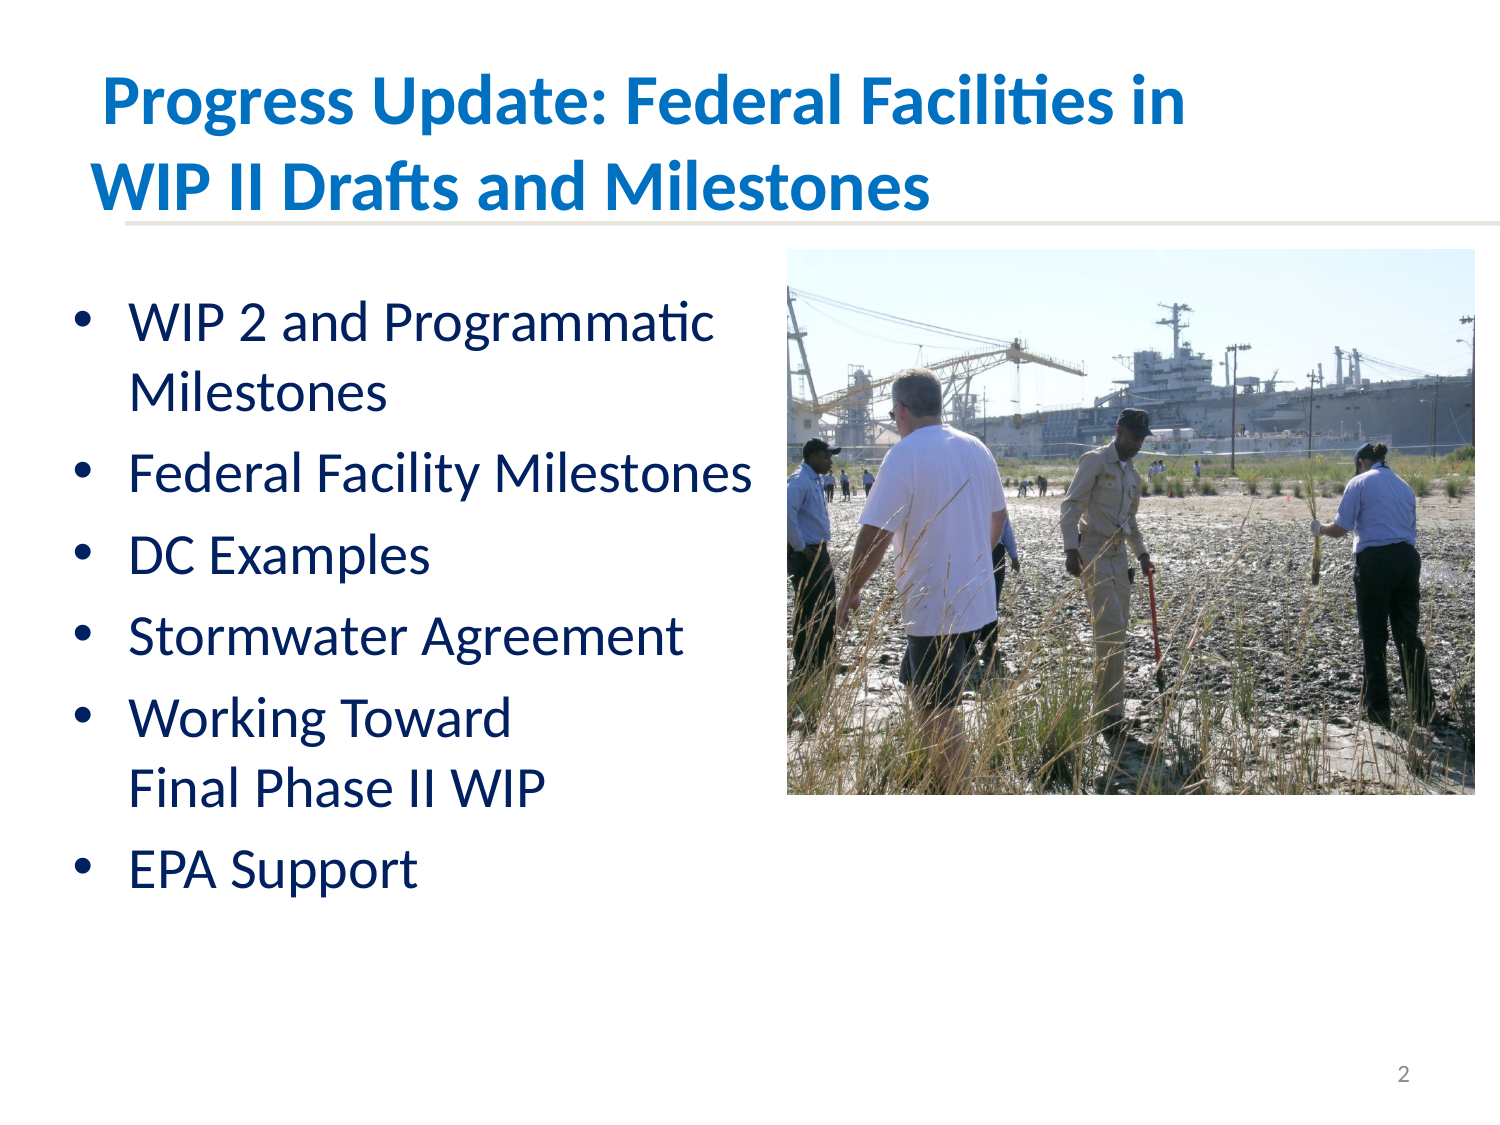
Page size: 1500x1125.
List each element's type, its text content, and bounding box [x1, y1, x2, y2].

slide_number 2 [1074, 1042, 1425, 1103]
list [787, 249, 1476, 795]
list WIP 2 and Programmatic Milestones Federal Facility Milestones DC Examples Stormwater Agreement Working Toward Final Phase II WIP EPA Support [57, 275, 821, 1018]
title Progress Update: Federal Facilities in WIP II Drafts and Milestones [75, 45, 1425, 233]
